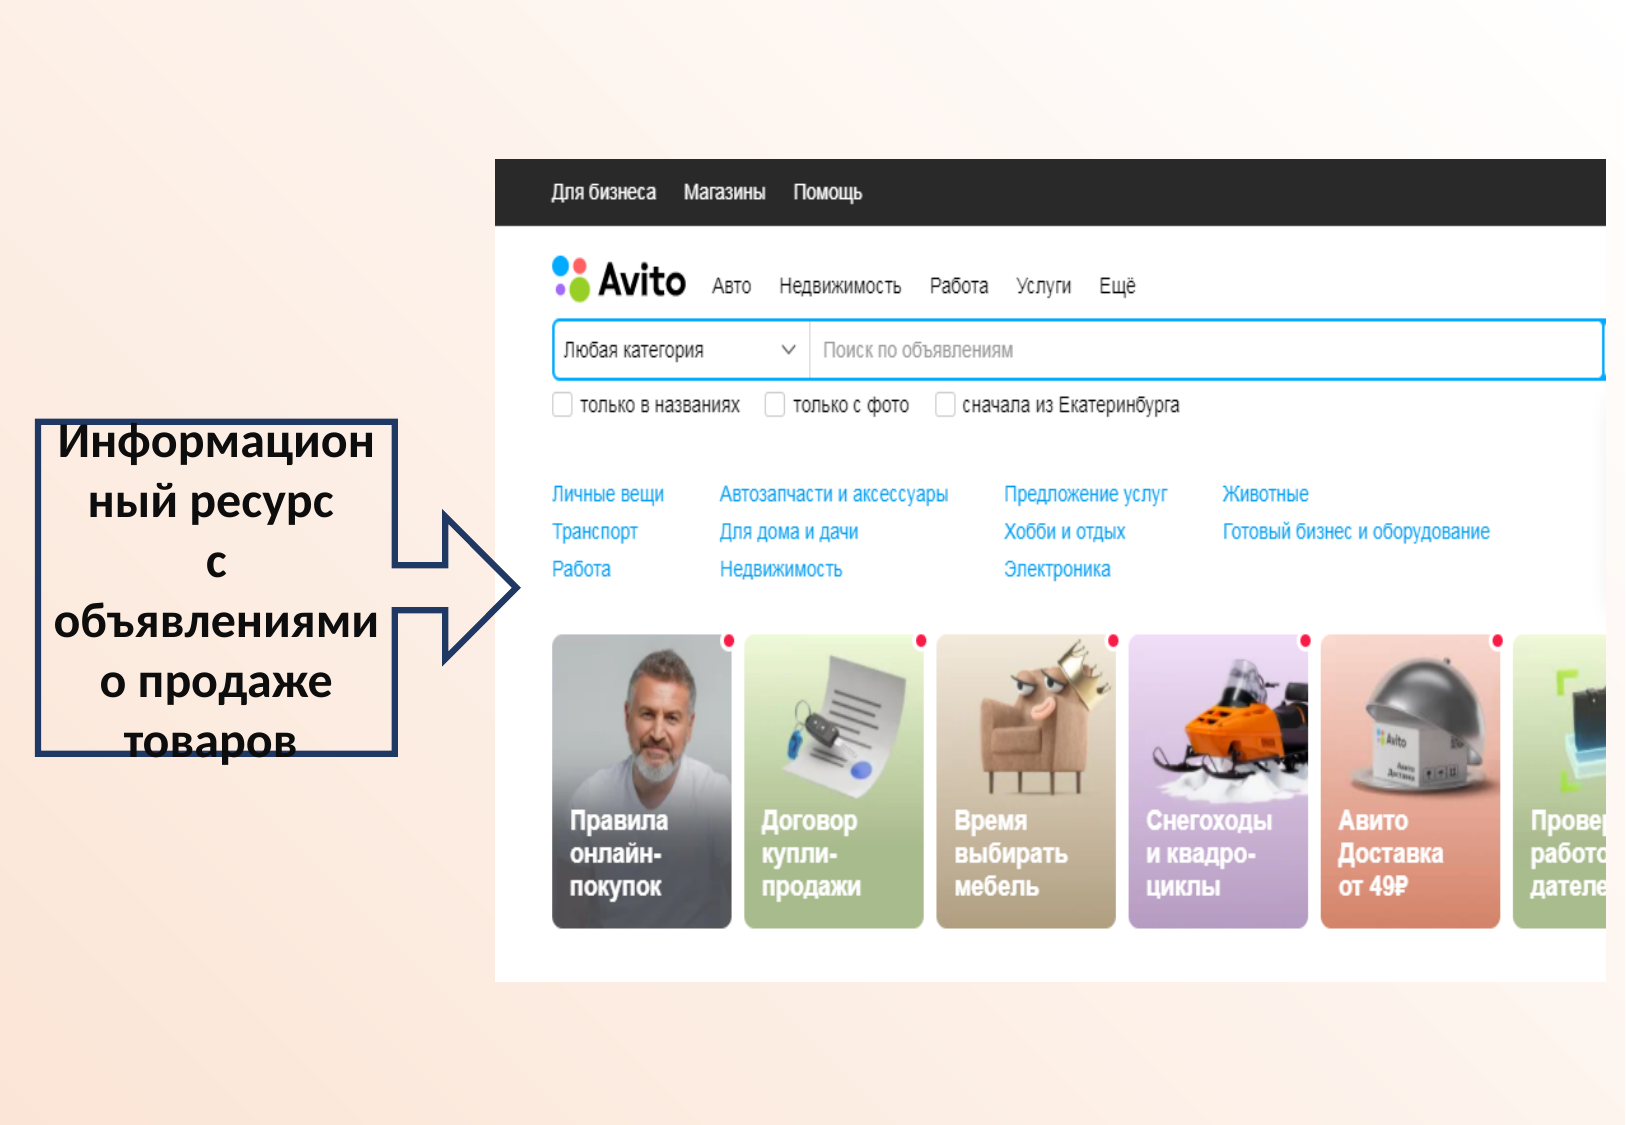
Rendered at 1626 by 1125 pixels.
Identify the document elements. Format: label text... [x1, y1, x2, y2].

picture [495, 159, 1606, 983]
text_box Информационный ресурс с объявлениями о продаже товаров [36, 420, 495, 755]
